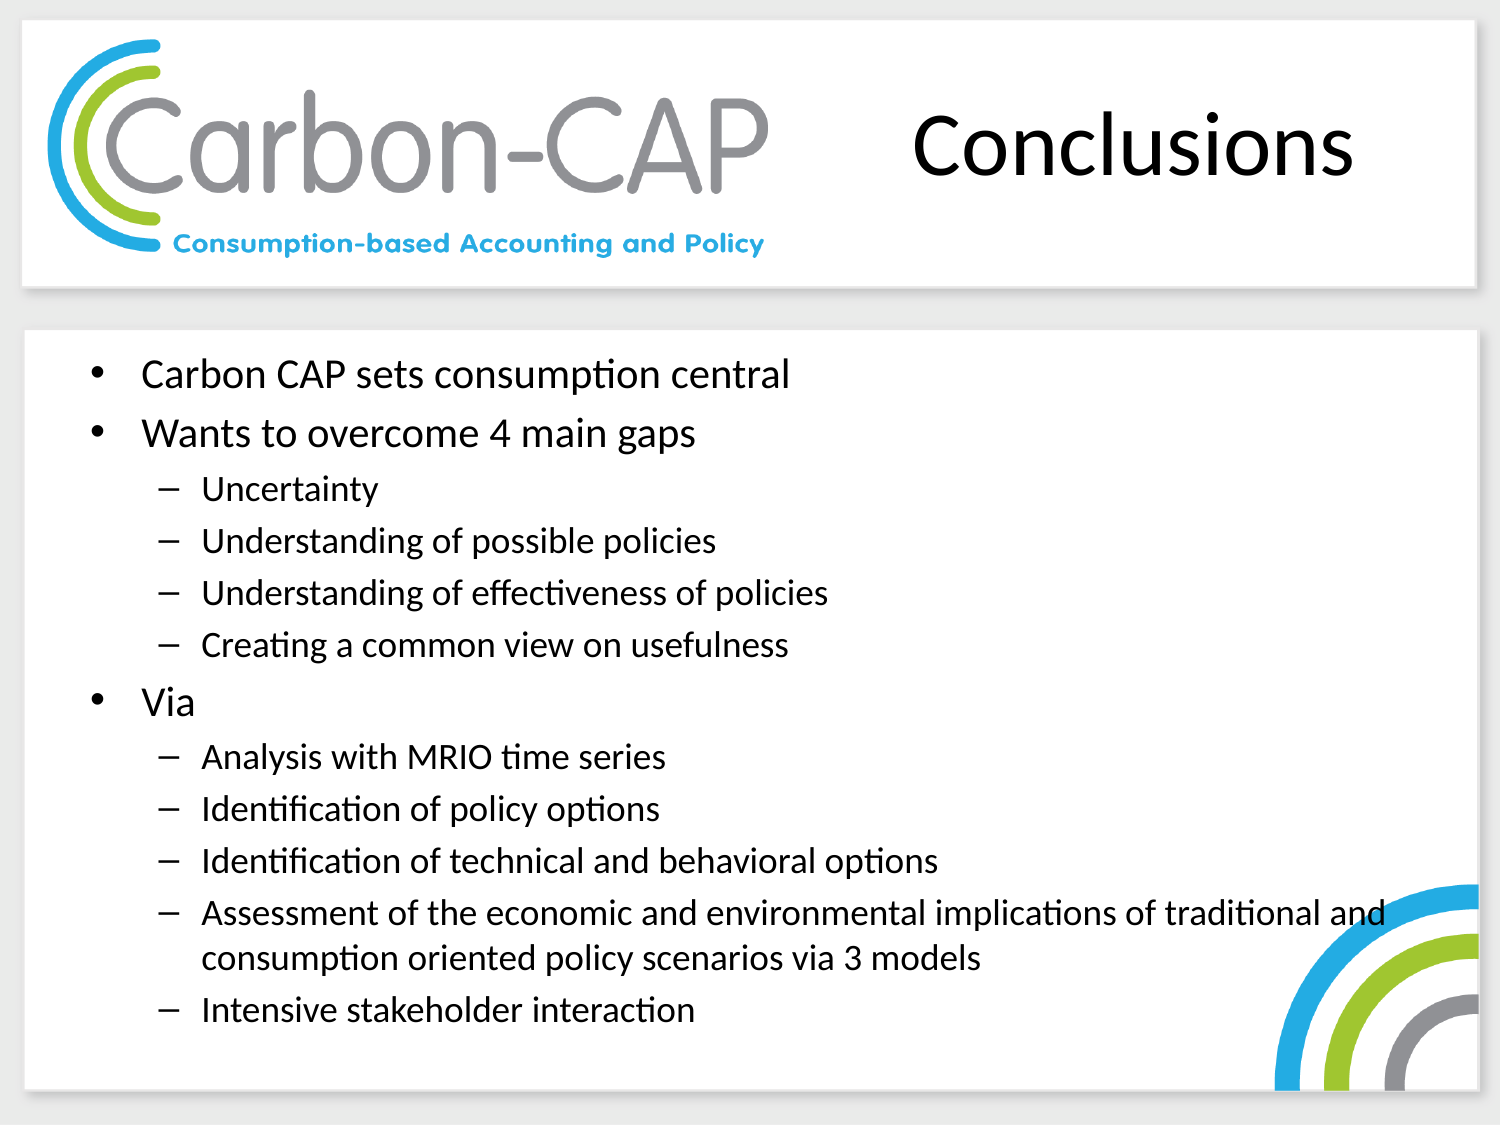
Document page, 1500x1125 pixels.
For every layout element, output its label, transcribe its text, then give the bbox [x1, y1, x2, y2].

picture [0, 0, 1500, 1125]
list Carbon CAP sets consumption central Wants to overcome 4 main gaps Uncertainty Understanding of possible policies Understanding of effectiveness of policies Creating a common view on usefulness Via Analysis with MRIO time series Identification of policy options Identification of technical and behavioral options Assessment of the economic and environmental implications of traditional and consumption oriented policy scenarios via 3 models Intensive stakeholder interaction [75, 338, 1425, 1047]
title Conclusions [844, 45, 1425, 233]
